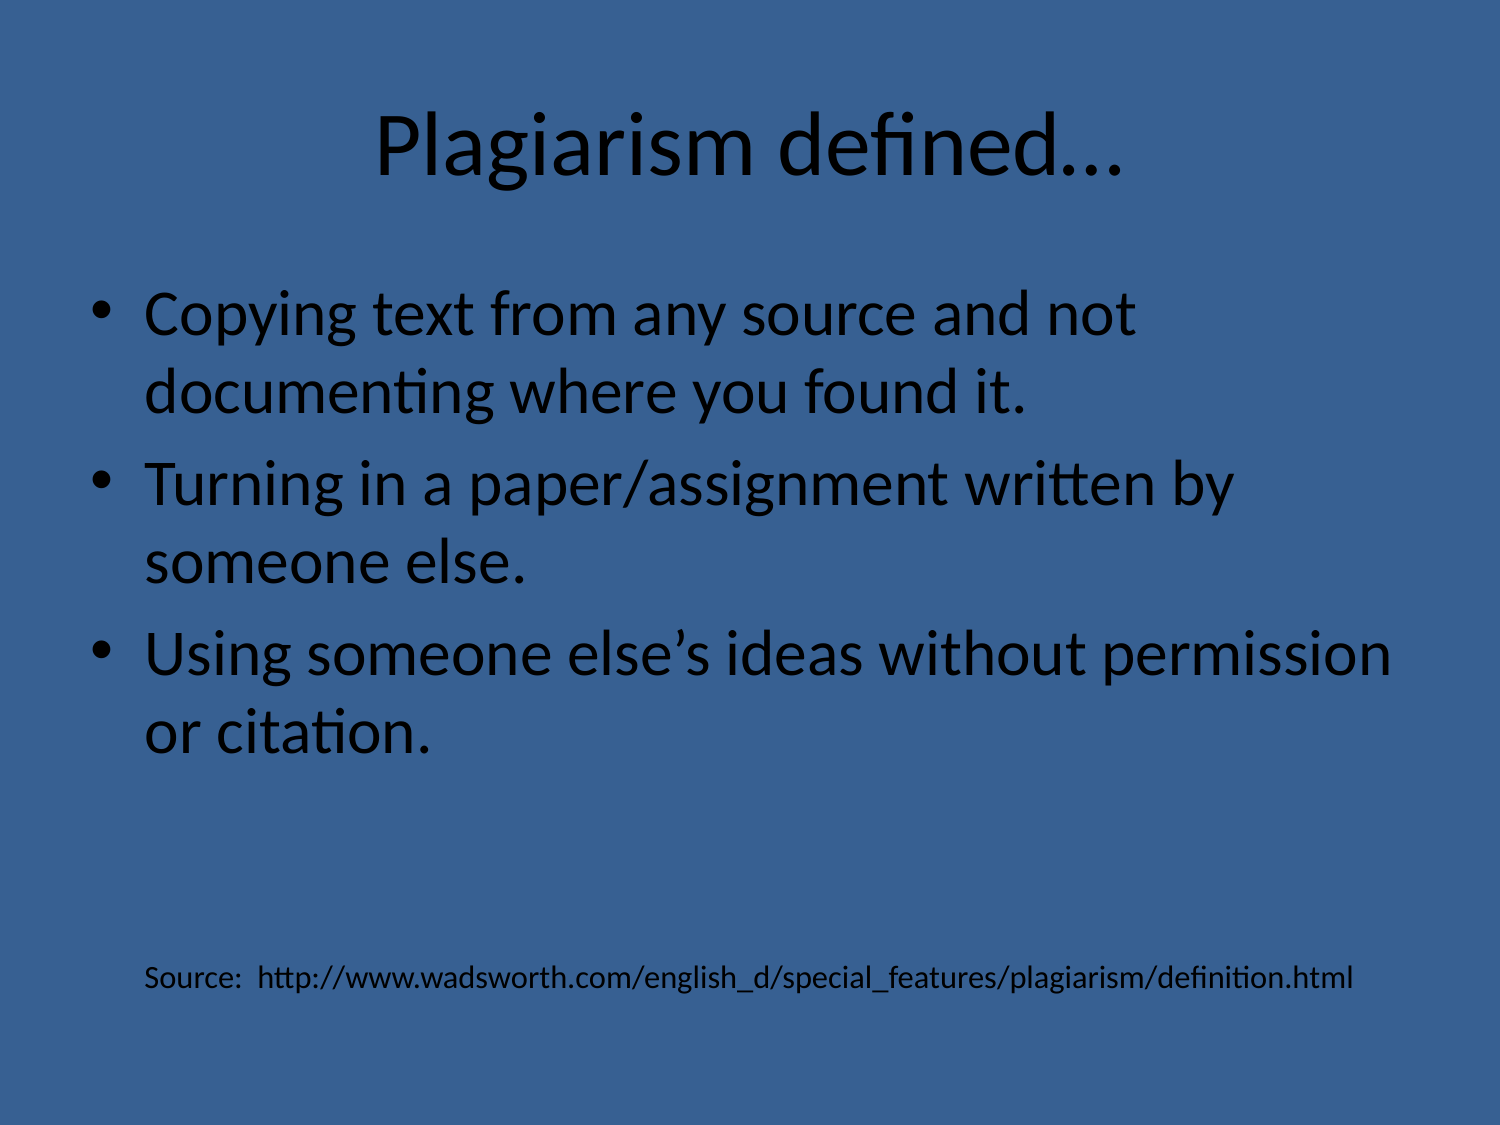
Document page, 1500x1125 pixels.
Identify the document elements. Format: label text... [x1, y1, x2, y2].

title Plagiarism defined… [75, 45, 1425, 233]
list Copying text from any source and not documenting where you found it. Turning in a paper/assignment written by someone else. Using someone else’s ideas without permission or citation. Source: http://www.wadsworth.com/english_d/special_features/plagiarism/definition.html [75, 262, 1425, 1005]
